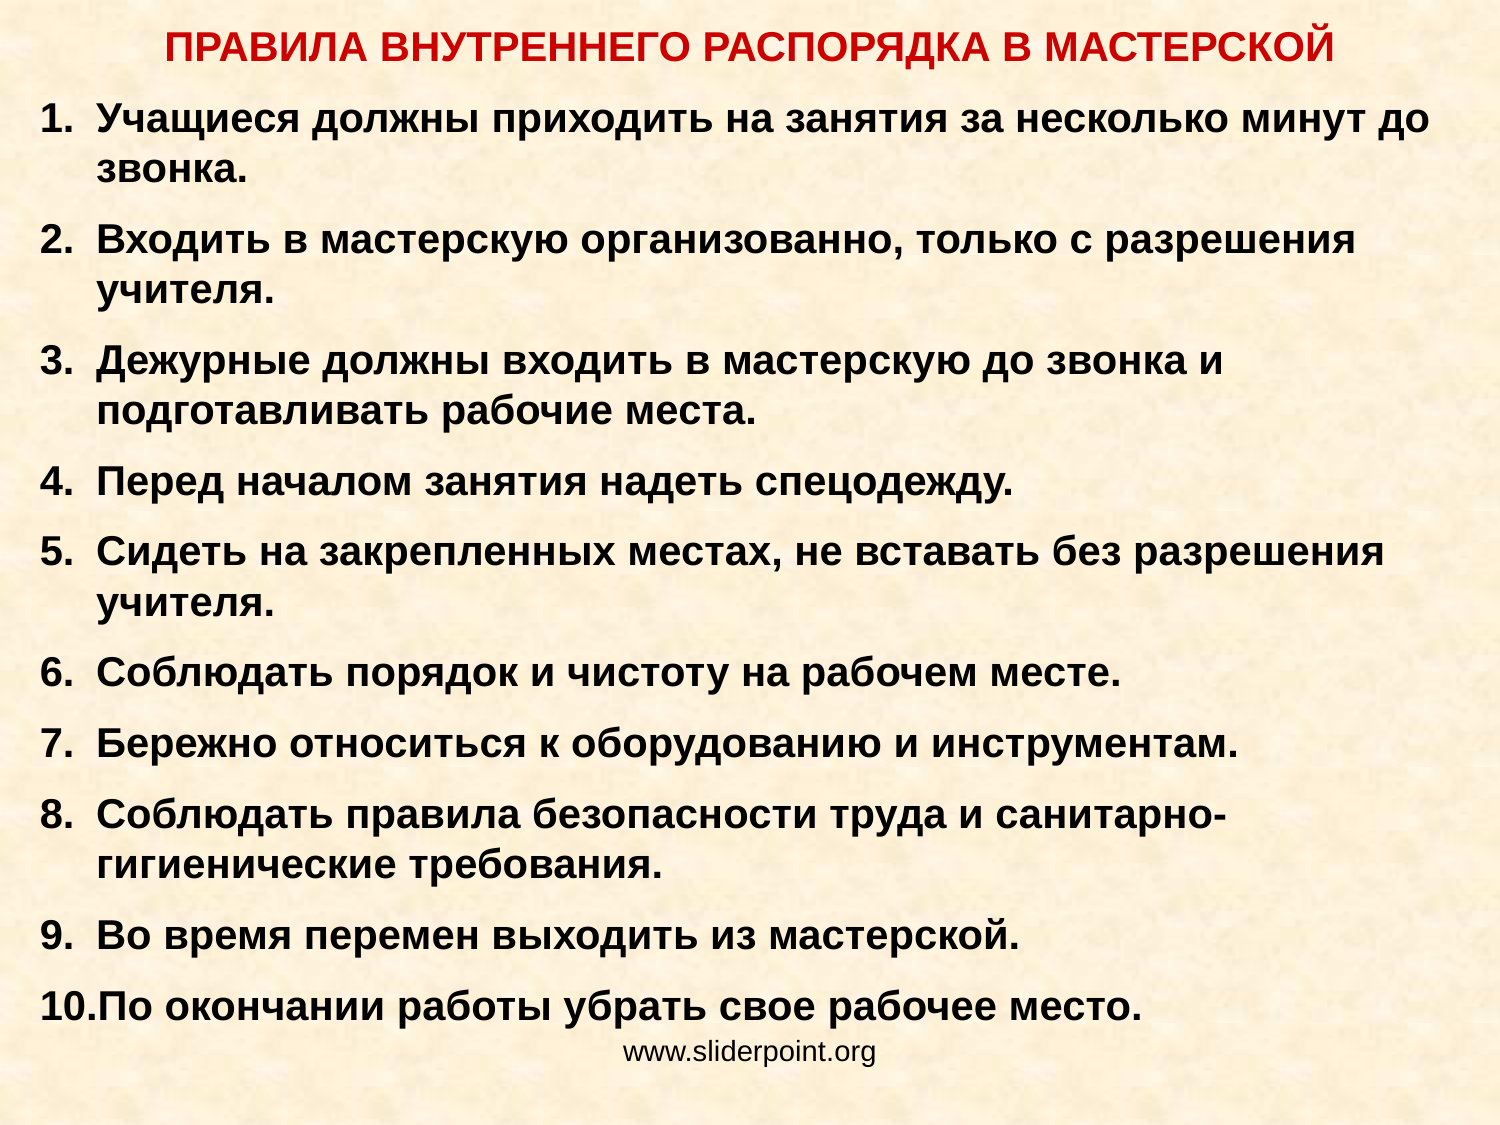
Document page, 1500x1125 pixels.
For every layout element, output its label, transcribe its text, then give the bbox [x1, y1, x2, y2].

text_box ПРАВИЛА ВНУТРЕННЕГО РАСПОРЯДКА В МАСТЕРСКОЙ Учащиеся должны приходить на занятия за несколько минут до звонка. Входить в мастерскую организованно, только с разрешения учителя. Дежурные должны входить в мастерскую до звонка и подготавливать рабочие места. Перед началом занятия надеть спецодежду. Сидеть на закрепленных местах, не вставать без разрешения учителя. Соблюдать порядок и чистоту на рабочем месте. Бережно относиться к оборудованию и инструментам. Соблюдать правила безопасности труда и санитарно-гигиенические требования. Во время перемен выходить из мастерской. По окончании работы убрать свое рабочее место. [24, 12, 1475, 1036]
picture [0, 0, 1500, 1125]
footer www.sliderpoint.org [512, 1024, 988, 1103]
